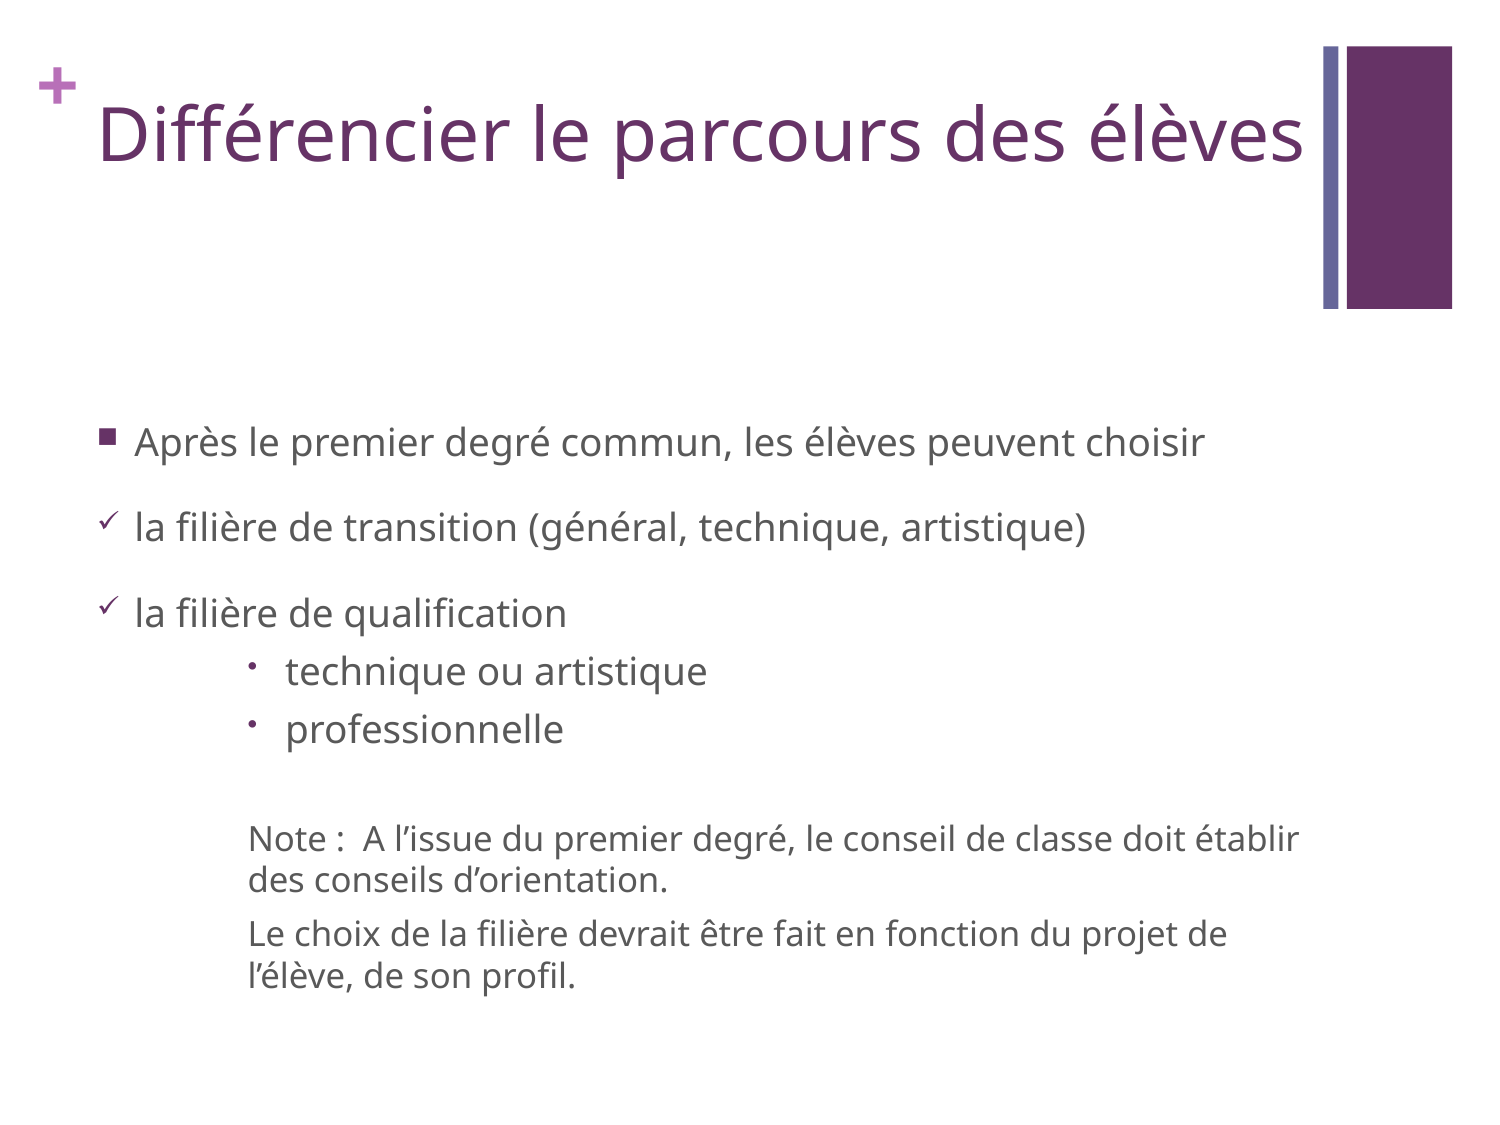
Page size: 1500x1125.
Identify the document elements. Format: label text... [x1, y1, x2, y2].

title Différencier le parcours des élèves [81, 79, 1322, 263]
list Après le premier degré commun, les élèves peuvent choisir la filière de transition (général, technique, artistique) la filière de qualification technique ou artistique professionnelle Note : A l’issue du premier degré, le conseil de classe doit établir des conseils d’orientation. Le choix de la filière devrait être fait en fonction du projet de l’élève, de son profil. [81, 324, 1322, 1005]
